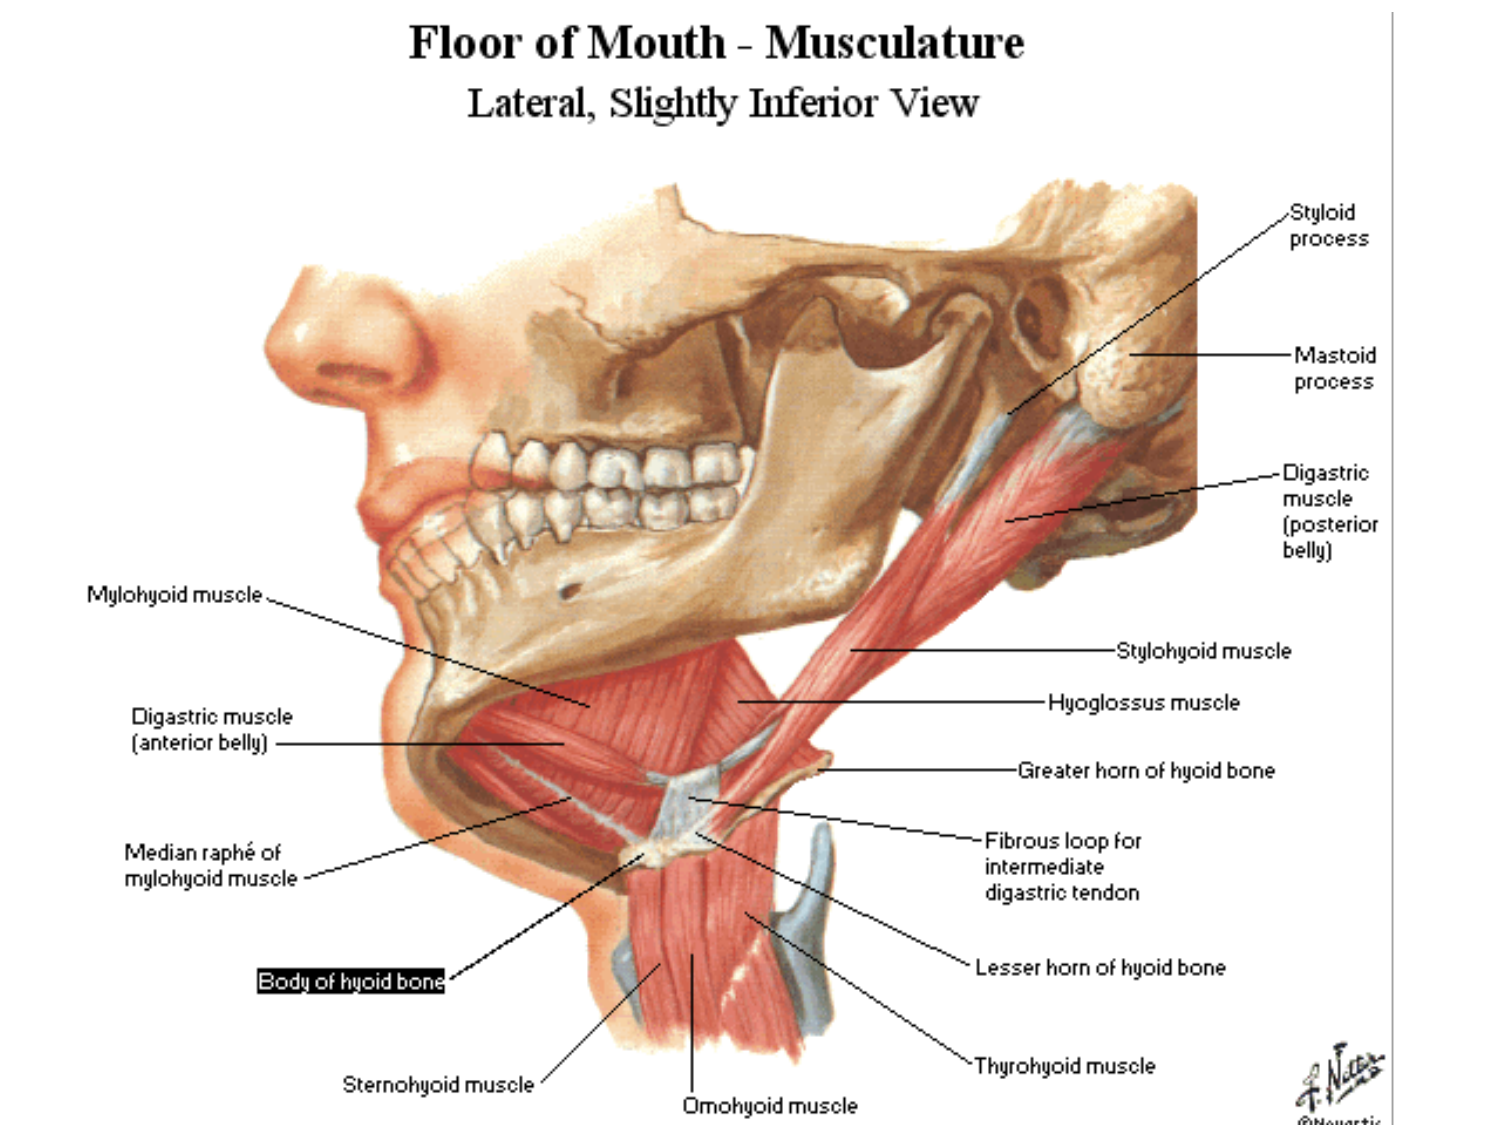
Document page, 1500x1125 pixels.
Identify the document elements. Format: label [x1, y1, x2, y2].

picture [76, 12, 1394, 1125]
